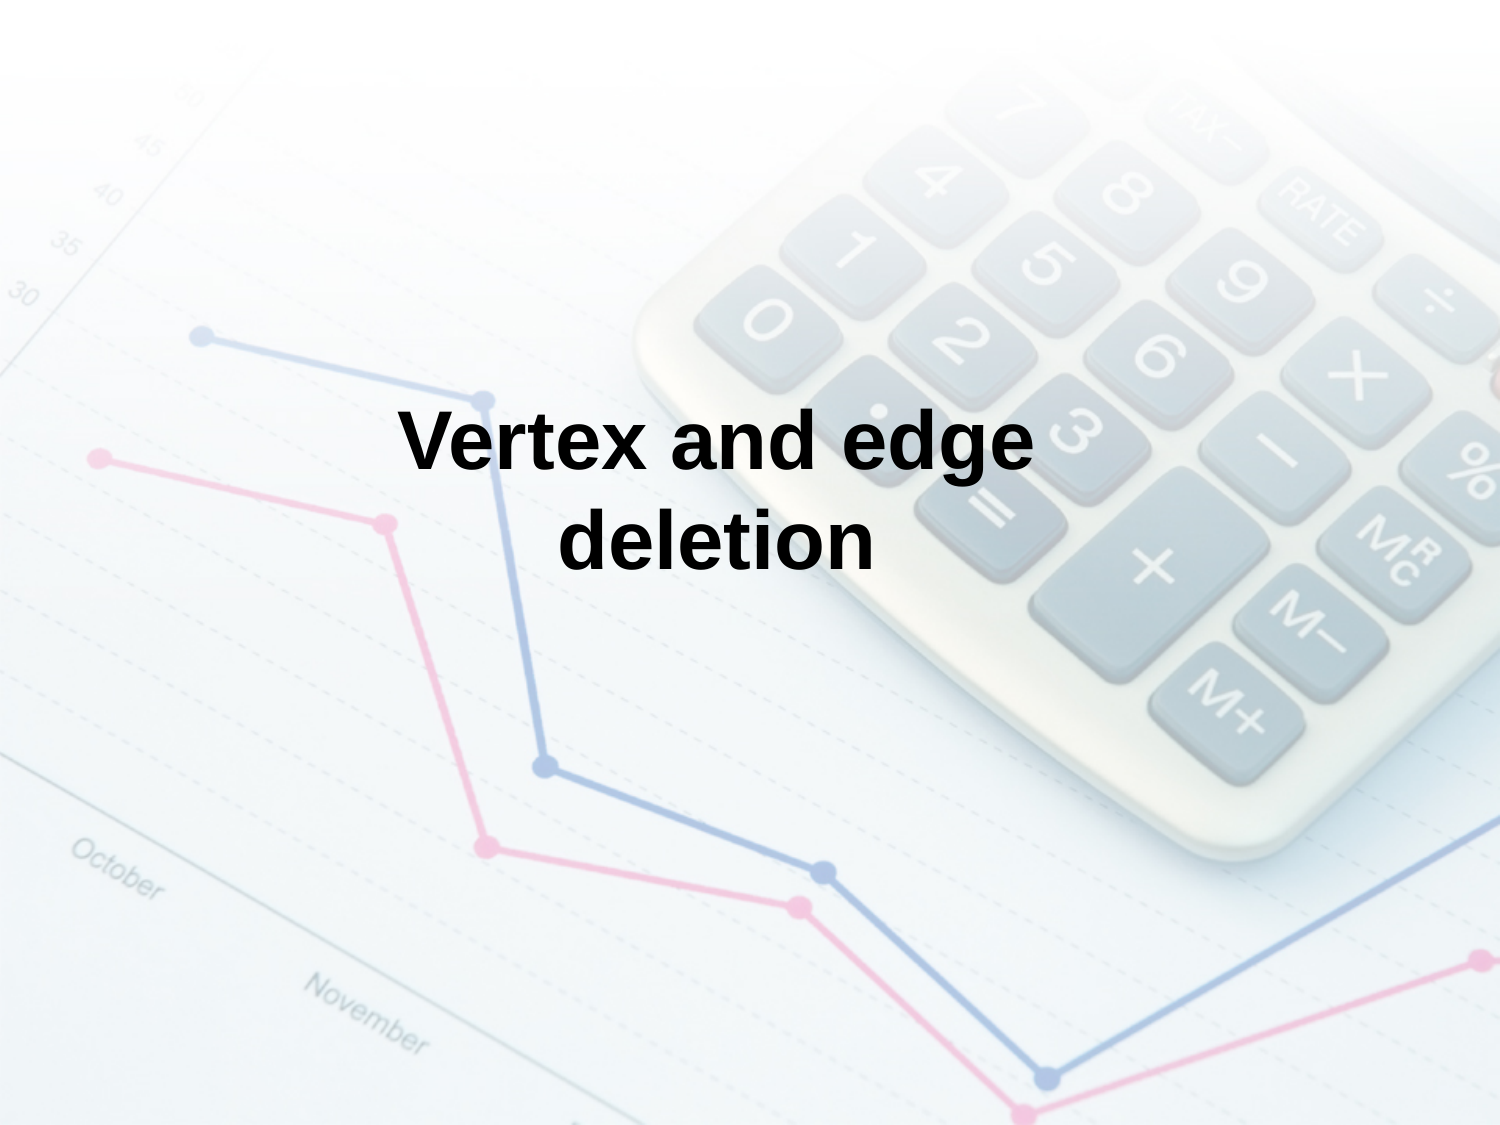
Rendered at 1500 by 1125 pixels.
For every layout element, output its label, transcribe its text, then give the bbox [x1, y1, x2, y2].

picture [0, 0, 1500, 1125]
title Vertex and edge deletion [222, 304, 1211, 668]
